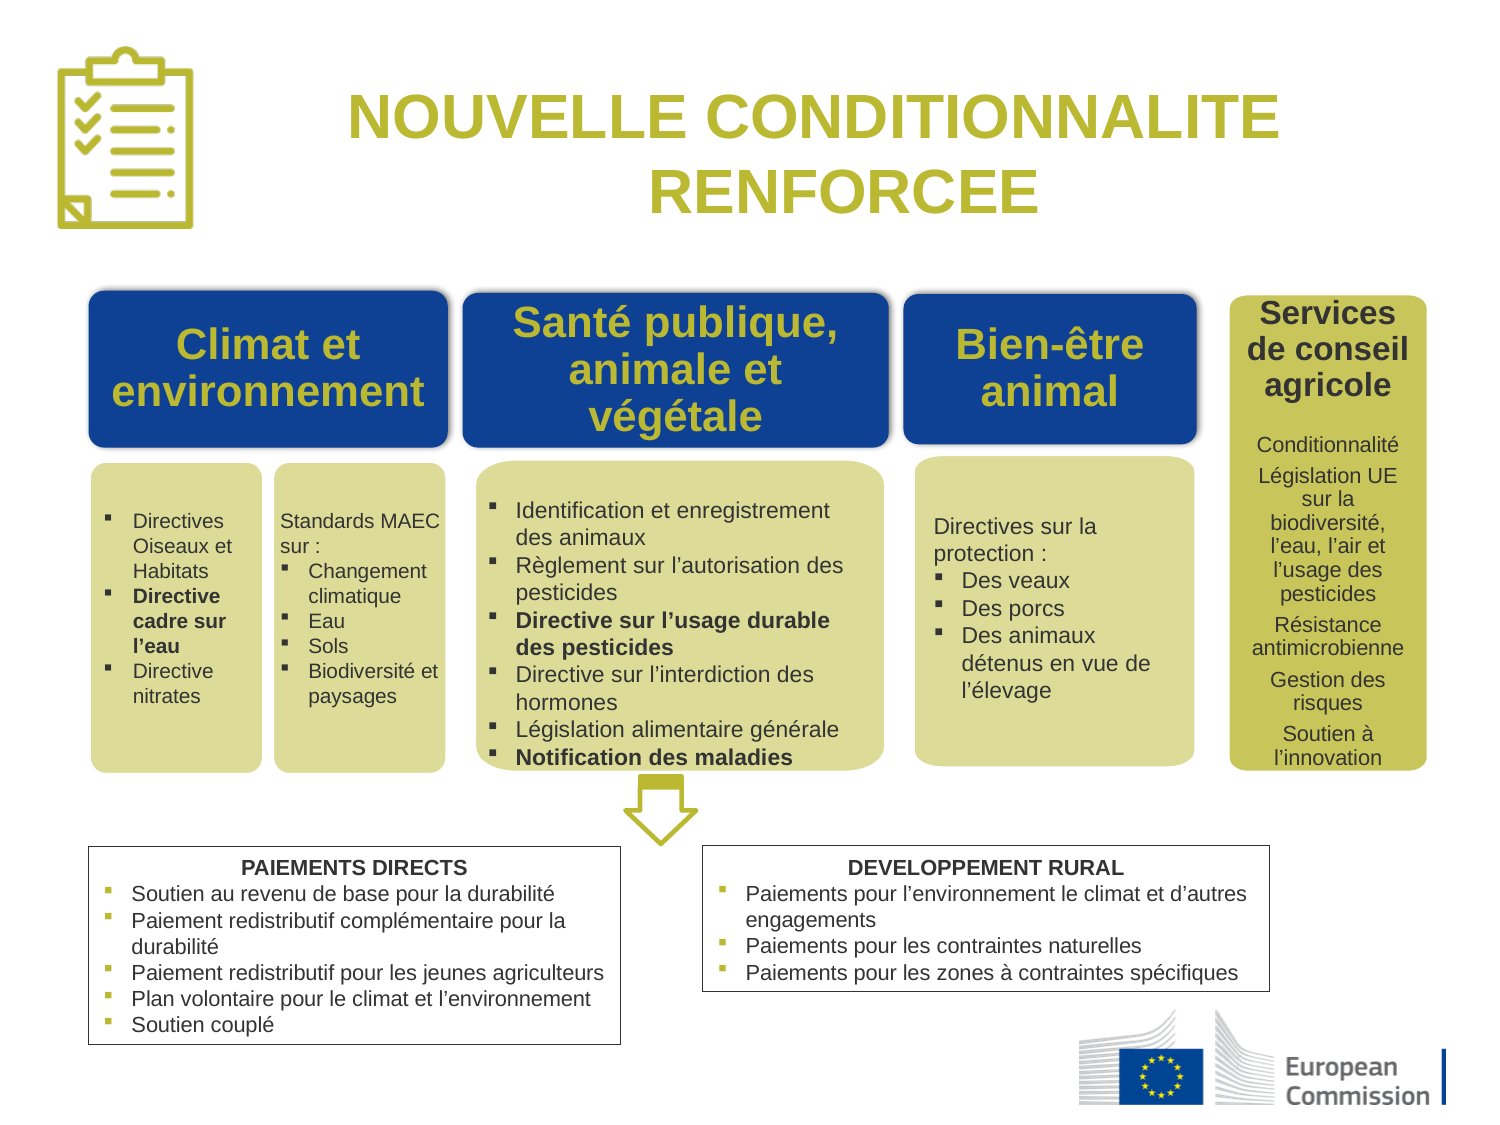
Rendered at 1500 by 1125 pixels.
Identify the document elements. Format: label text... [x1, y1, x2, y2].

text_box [87, 290, 1430, 776]
text_box [640, 781, 682, 786]
text_box DEVELOPPEMENT RURAL Paiements pour l’environnement le climat et d’autres engagements Paiements pour les contraintes naturelles Paiements pour les zones à contraintes spécifiques [702, 845, 1270, 992]
text_box PAIEMENTS DIRECTS Soutien au revenu de base pour la durabilité Paiement redistributif complémentaire pour la durabilité Paiement redistributif pour les jeunes agriculteurs Plan volontaire pour le climat et l’environnement Soutien couplé [88, 846, 621, 1045]
text_box [625, 787, 697, 844]
text_box NOUVELLE CONDITIONNALITE RENFORCEE [301, 68, 1329, 188]
picture [1078, 1008, 1447, 1106]
picture [28, 45, 213, 230]
